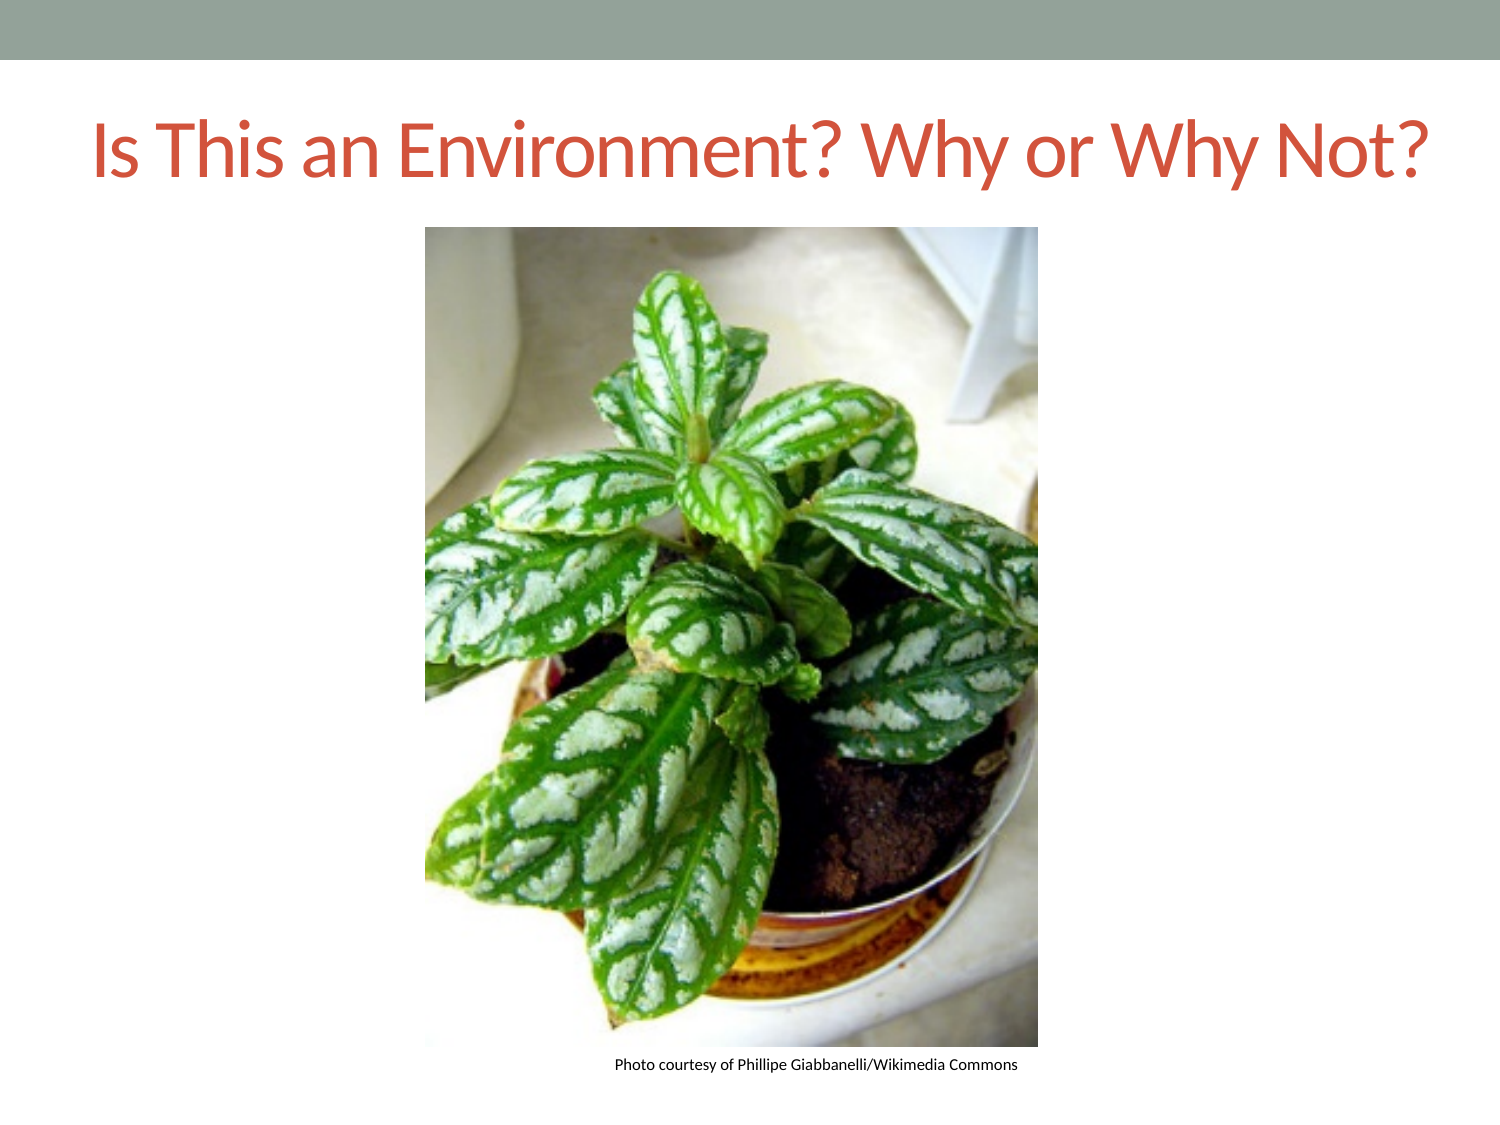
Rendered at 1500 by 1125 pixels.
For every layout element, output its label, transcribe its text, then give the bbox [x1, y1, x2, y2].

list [424, 227, 1038, 1048]
text_box Photo courtesy of Phillipe Giabbanelli/Wikimedia Commons [600, 1046, 1075, 1082]
text_box Is This an Environment? Why or Why Not? [75, 62, 1450, 225]
